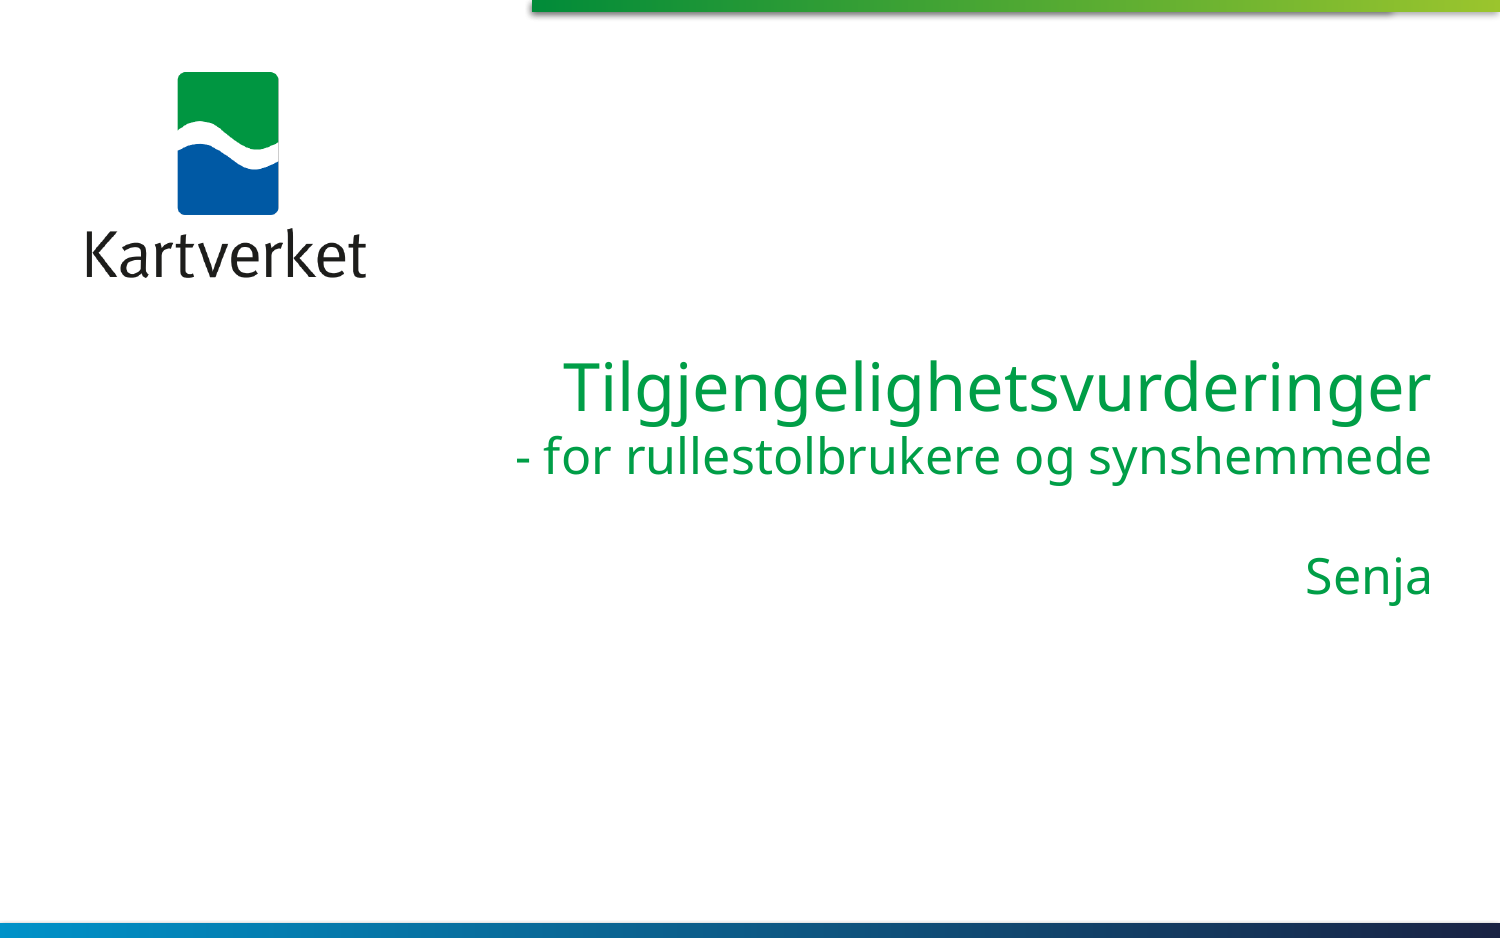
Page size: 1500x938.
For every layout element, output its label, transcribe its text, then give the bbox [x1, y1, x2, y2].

text_box Tilgjengelighetsvurderinger - for rullestolbrukere og synshemmede Senja [66, 337, 1449, 613]
